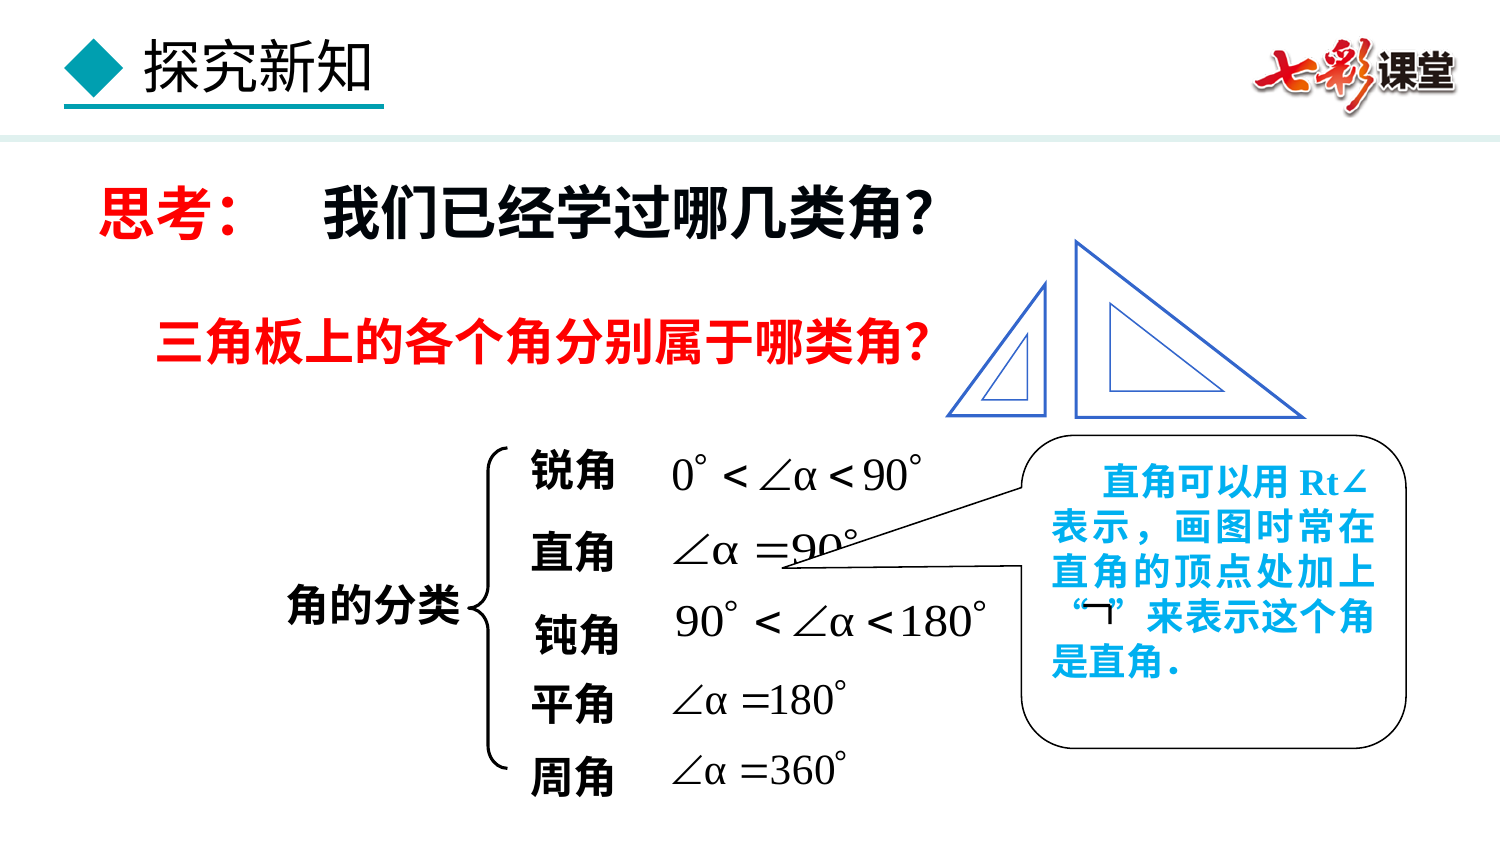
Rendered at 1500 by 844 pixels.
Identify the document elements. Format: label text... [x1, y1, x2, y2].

text_box 直角 [515, 517, 662, 585]
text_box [664, 447, 936, 503]
text_box 平角 [515, 668, 670, 737]
text_box [468, 447, 508, 769]
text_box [1021, 435, 1407, 749]
text_box 思考： [82, 169, 361, 255]
picture [1249, 32, 1461, 118]
text_box 周角 [515, 742, 684, 811]
text_box 角的分类 [271, 570, 488, 638]
text_box 锐角 [515, 435, 647, 503]
text_box 我们已经学过哪几类角？ [307, 169, 987, 254]
text_box [948, 284, 1046, 416]
text_box 三角板上的各个角分别属于哪类角？ [139, 302, 997, 378]
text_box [1075, 241, 1303, 418]
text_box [664, 673, 860, 726]
text_box [982, 334, 1028, 400]
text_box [664, 744, 860, 796]
text_box 钝角 [520, 600, 674, 668]
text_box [668, 594, 1002, 649]
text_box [663, 523, 875, 577]
